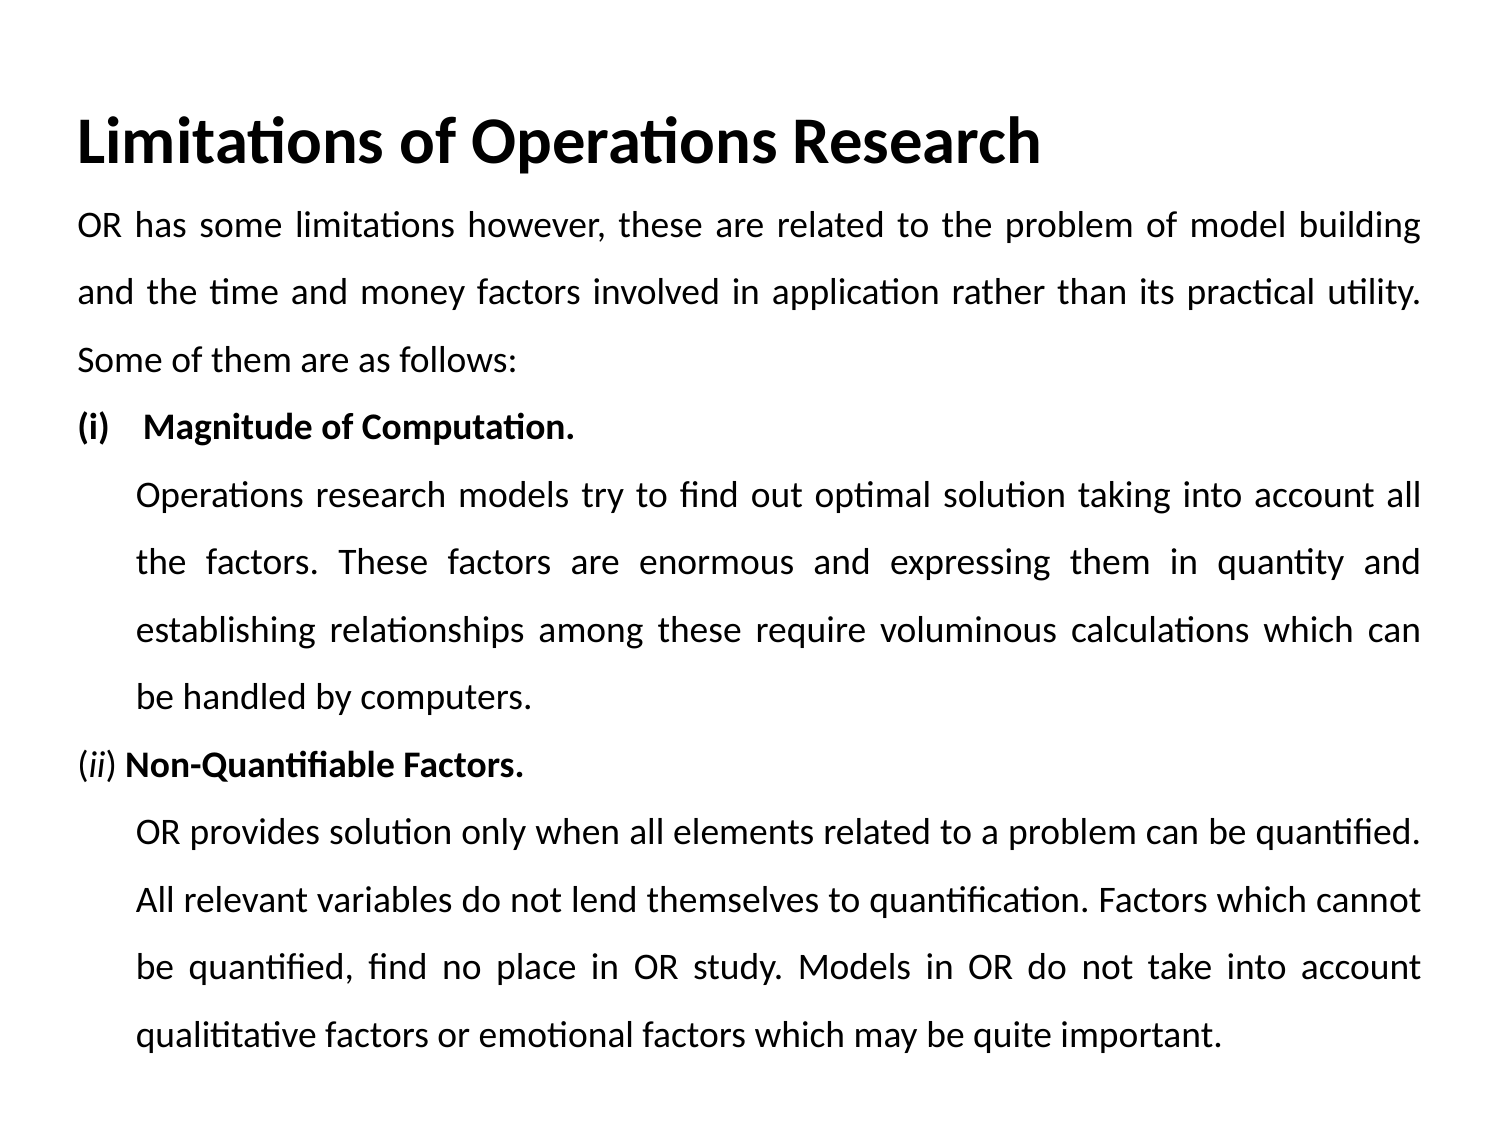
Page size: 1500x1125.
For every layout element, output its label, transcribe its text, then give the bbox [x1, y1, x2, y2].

text_box Limitations of Operations Research OR has some limitations however, these are related to the problem of model building and the time and money factors involved in application rather than its practical utility. Some of them are as follows: Magnitude of Computation. Operations research models try to find out optimal solution taking into account all the factors. These factors are enormous and expressing them in quantity and establishing relationships among these require voluminous calculations which can be handled by computers. (ii) Non-Quantifiable Factors. OR provides solution only when all elements related to a problem can be quantified. All relevant variables do not lend themselves to quantification. Factors which cannot be quantified, find no place in OR study. Models in OR do not take into account qualititative factors or emotional factors which may be quite important. [62, 49, 1438, 1063]
